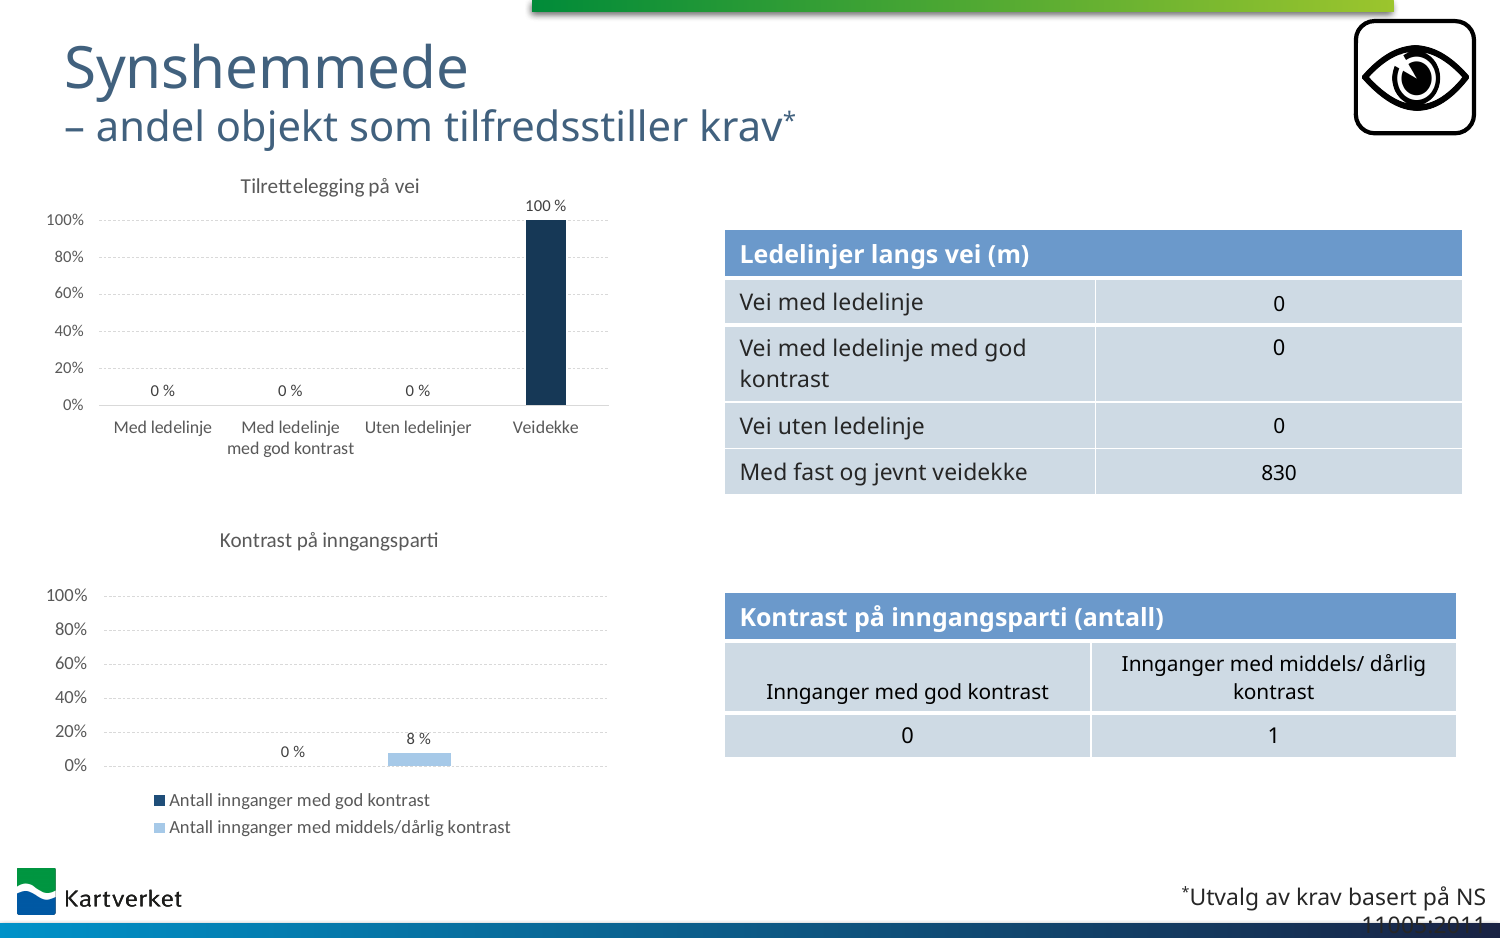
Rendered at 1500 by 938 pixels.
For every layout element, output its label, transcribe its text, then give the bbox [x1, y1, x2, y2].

text_box *Utvalg av krav basert på NS 11005:2011 [1068, 873, 1500, 938]
table_cell Innganger med god kontrast [725, 643, 1090, 711]
table_cell Vei med ledelinje [725, 280, 1095, 323]
table_header Ledelinjer langs vei (m) [725, 230, 1462, 276]
table_cell Innganger med middels/ dårlig kontrast [1092, 643, 1456, 711]
table_header Kontrast på inngangsparti (antall) [725, 593, 1456, 639]
table_cell Med fast og jevnt veidekke [725, 449, 1095, 494]
picture [41, 166, 619, 492]
table_cell Vei med ledelinje med god kontrast [725, 327, 1095, 401]
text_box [1355, 20, 1475, 134]
table_cell 830 [1096, 449, 1462, 494]
table_cell 0 [1096, 327, 1462, 401]
table_cell Vei uten ledelinje [725, 403, 1095, 448]
table_cell 0 [1096, 403, 1462, 448]
text_box Synshemmede – andel objekt som tilfredsstiller krav* [49, 24, 1431, 158]
table_cell 1 [1092, 715, 1456, 757]
picture [41, 520, 618, 846]
table_cell 0 [1096, 280, 1462, 323]
table_cell 0 [725, 715, 1090, 757]
